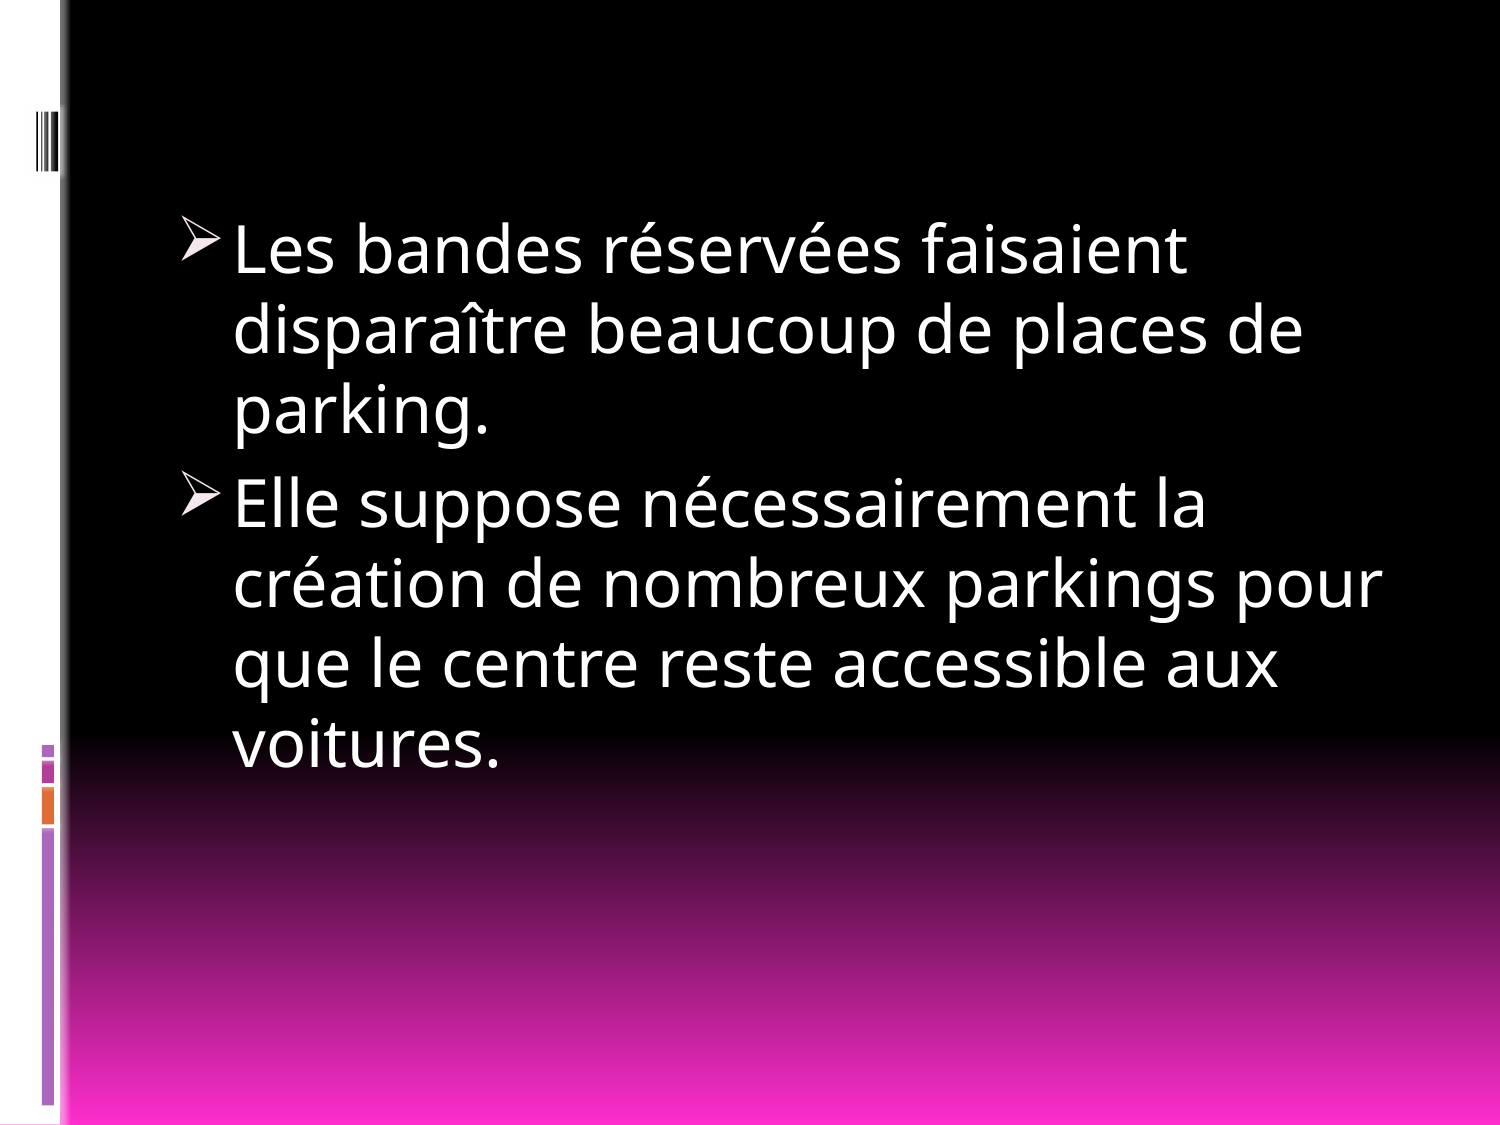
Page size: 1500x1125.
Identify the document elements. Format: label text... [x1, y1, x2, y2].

list Les bandes réservées faisaient disparaître beaucoup de places de parking. Elle suppose nécessairement la création de nombreux parkings pour que le centre reste accessible aux voitures. [150, 199, 1425, 1043]
